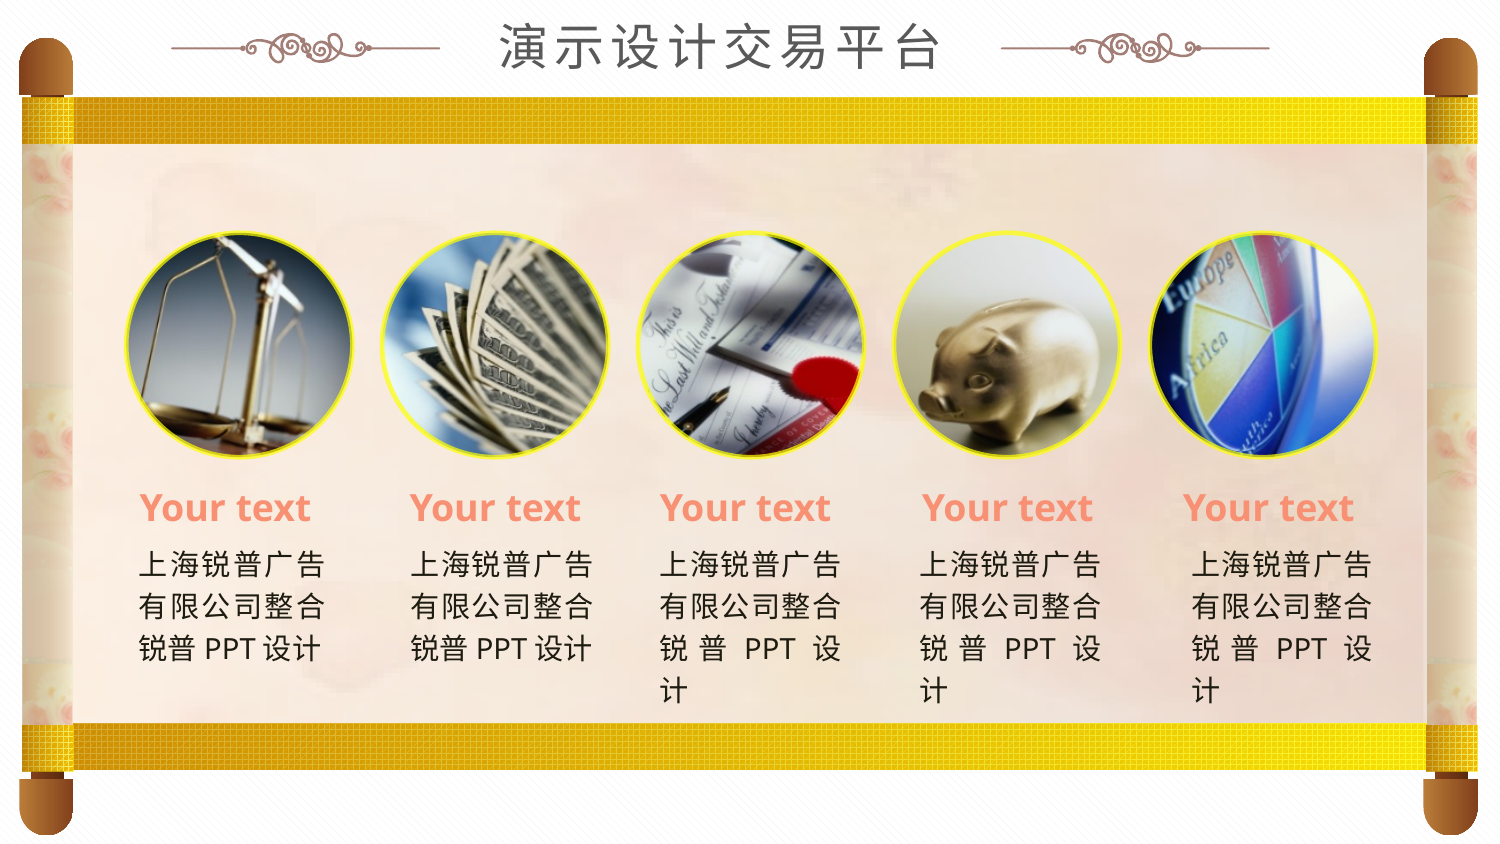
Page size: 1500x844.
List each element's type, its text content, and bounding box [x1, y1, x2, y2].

text_box Your text [645, 476, 847, 531]
text_box [1149, 232, 1376, 458]
text_box 演示设计交易平台 [483, 8, 958, 84]
text_box Your text [1168, 476, 1370, 537]
text_box [382, 232, 609, 458]
text_box 上海锐普广告有限公司整合锐普PPT设计 [1176, 531, 1388, 715]
text_box [637, 232, 865, 458]
text_box 上海锐普广告有限公司整合锐普PPT设计 [123, 531, 341, 673]
text_box [126, 232, 353, 458]
text_box Your text [394, 476, 597, 537]
text_box 上海锐普广告有限公司整合锐普PPT设计 [645, 531, 857, 715]
text_box Your text [907, 476, 1109, 531]
text_box 上海锐普广告有限公司整合锐普PPT设计 [904, 531, 1117, 715]
text_box [893, 232, 1121, 458]
text_box 上海锐普广告有限公司整合锐普PPT设计 [395, 531, 609, 673]
text_box Your text [124, 476, 327, 531]
